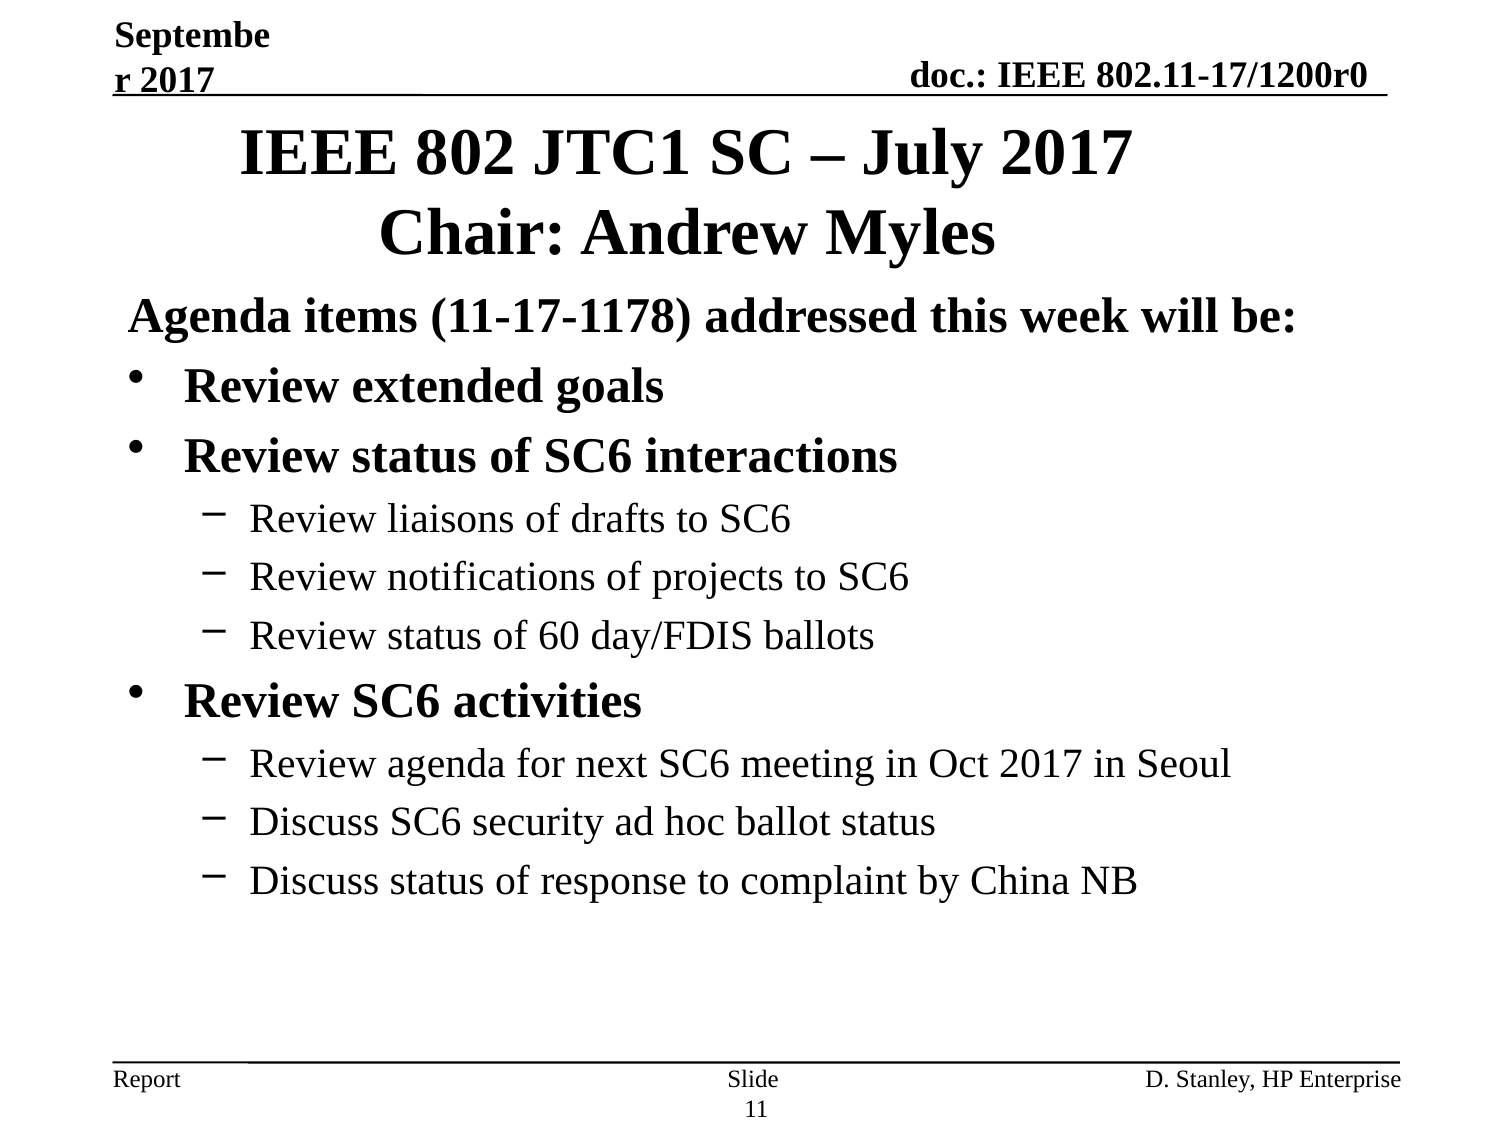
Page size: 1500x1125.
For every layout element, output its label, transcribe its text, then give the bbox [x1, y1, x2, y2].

title IEEE 802 JTC1 SC – July 2017 Chair: Andrew Myles [50, 99, 1325, 275]
slide_number Slide 11 [720, 1062, 792, 1093]
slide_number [114, 54, 274, 99]
list Agenda items (11-17-1178) addressed this week will be: Review extended goals Review status of SC6 interactions Review liaisons of drafts to SC6 Review notifications of projects to SC6 Review status of 60 day/FDIS ballots Review SC6 activities Review agenda for next SC6 meeting in Oct 2017 in Seoul Discuss SC6 security ad hoc ballot status Discuss status of response to complaint by China NB [112, 275, 1463, 938]
footer D. Stanley, HP Enterprise [1034, 1062, 1402, 1093]
